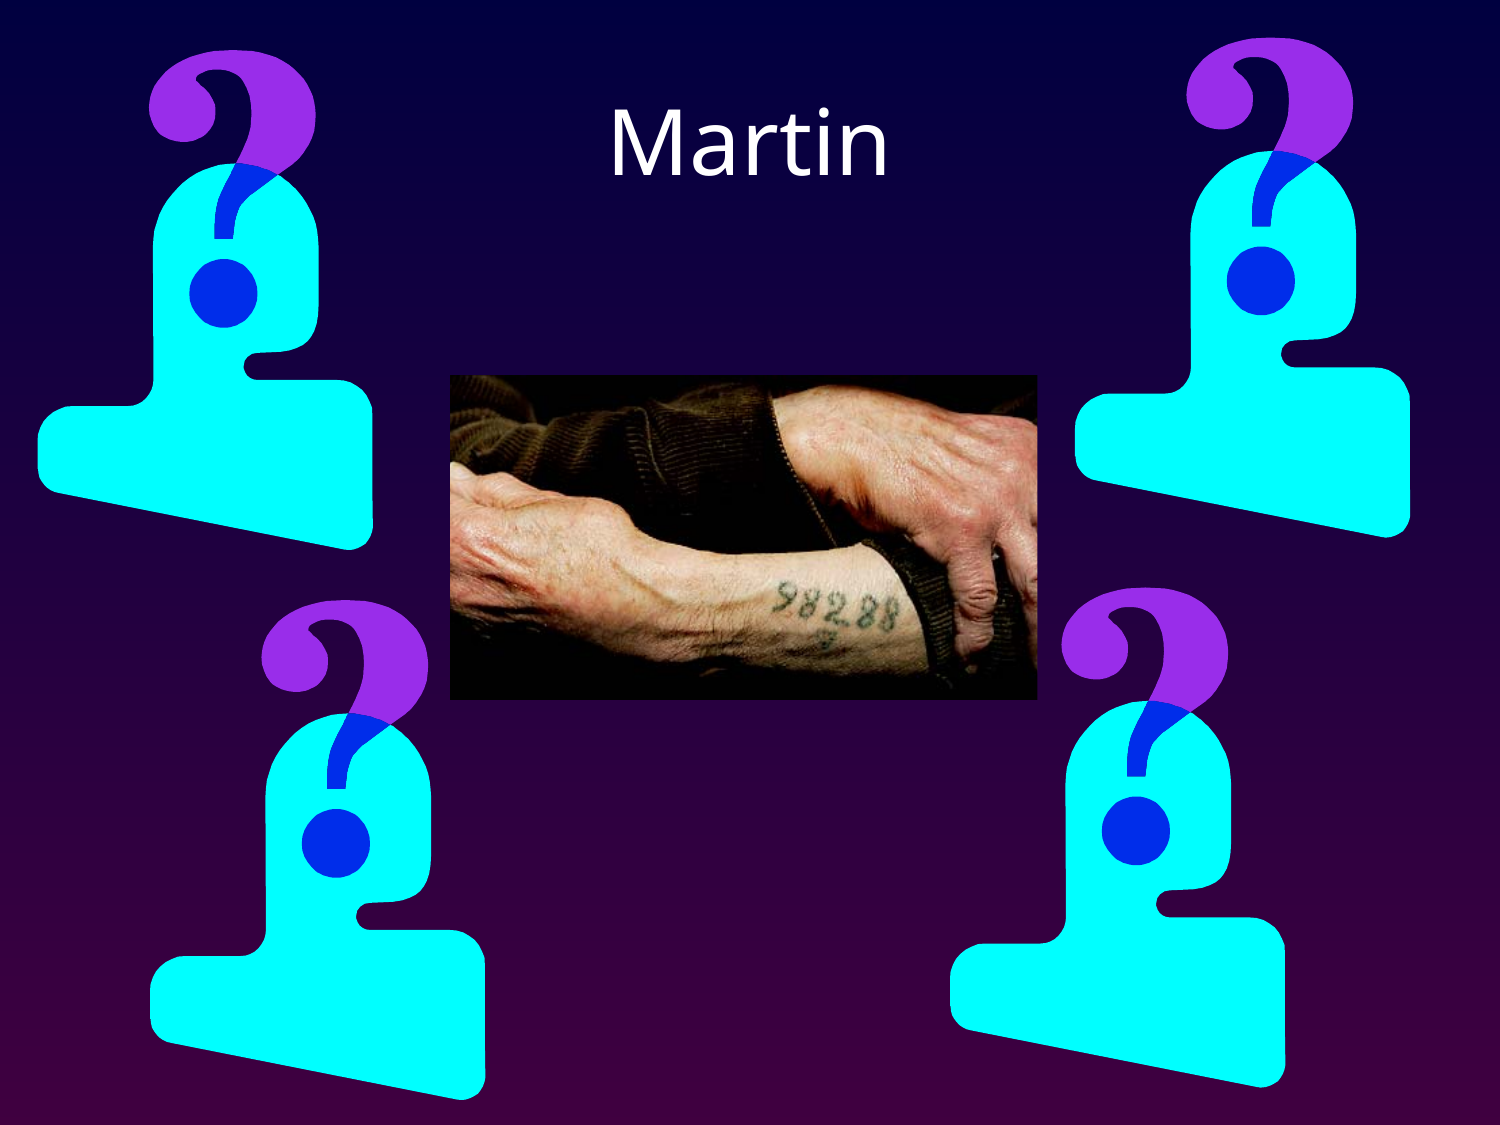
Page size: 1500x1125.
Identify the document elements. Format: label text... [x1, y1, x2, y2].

picture [1074, 37, 1411, 538]
picture [149, 374, 1286, 1101]
title Martin [1415, 45, 1425, 233]
picture [37, 49, 373, 551]
title Martin [75, 45, 1069, 233]
